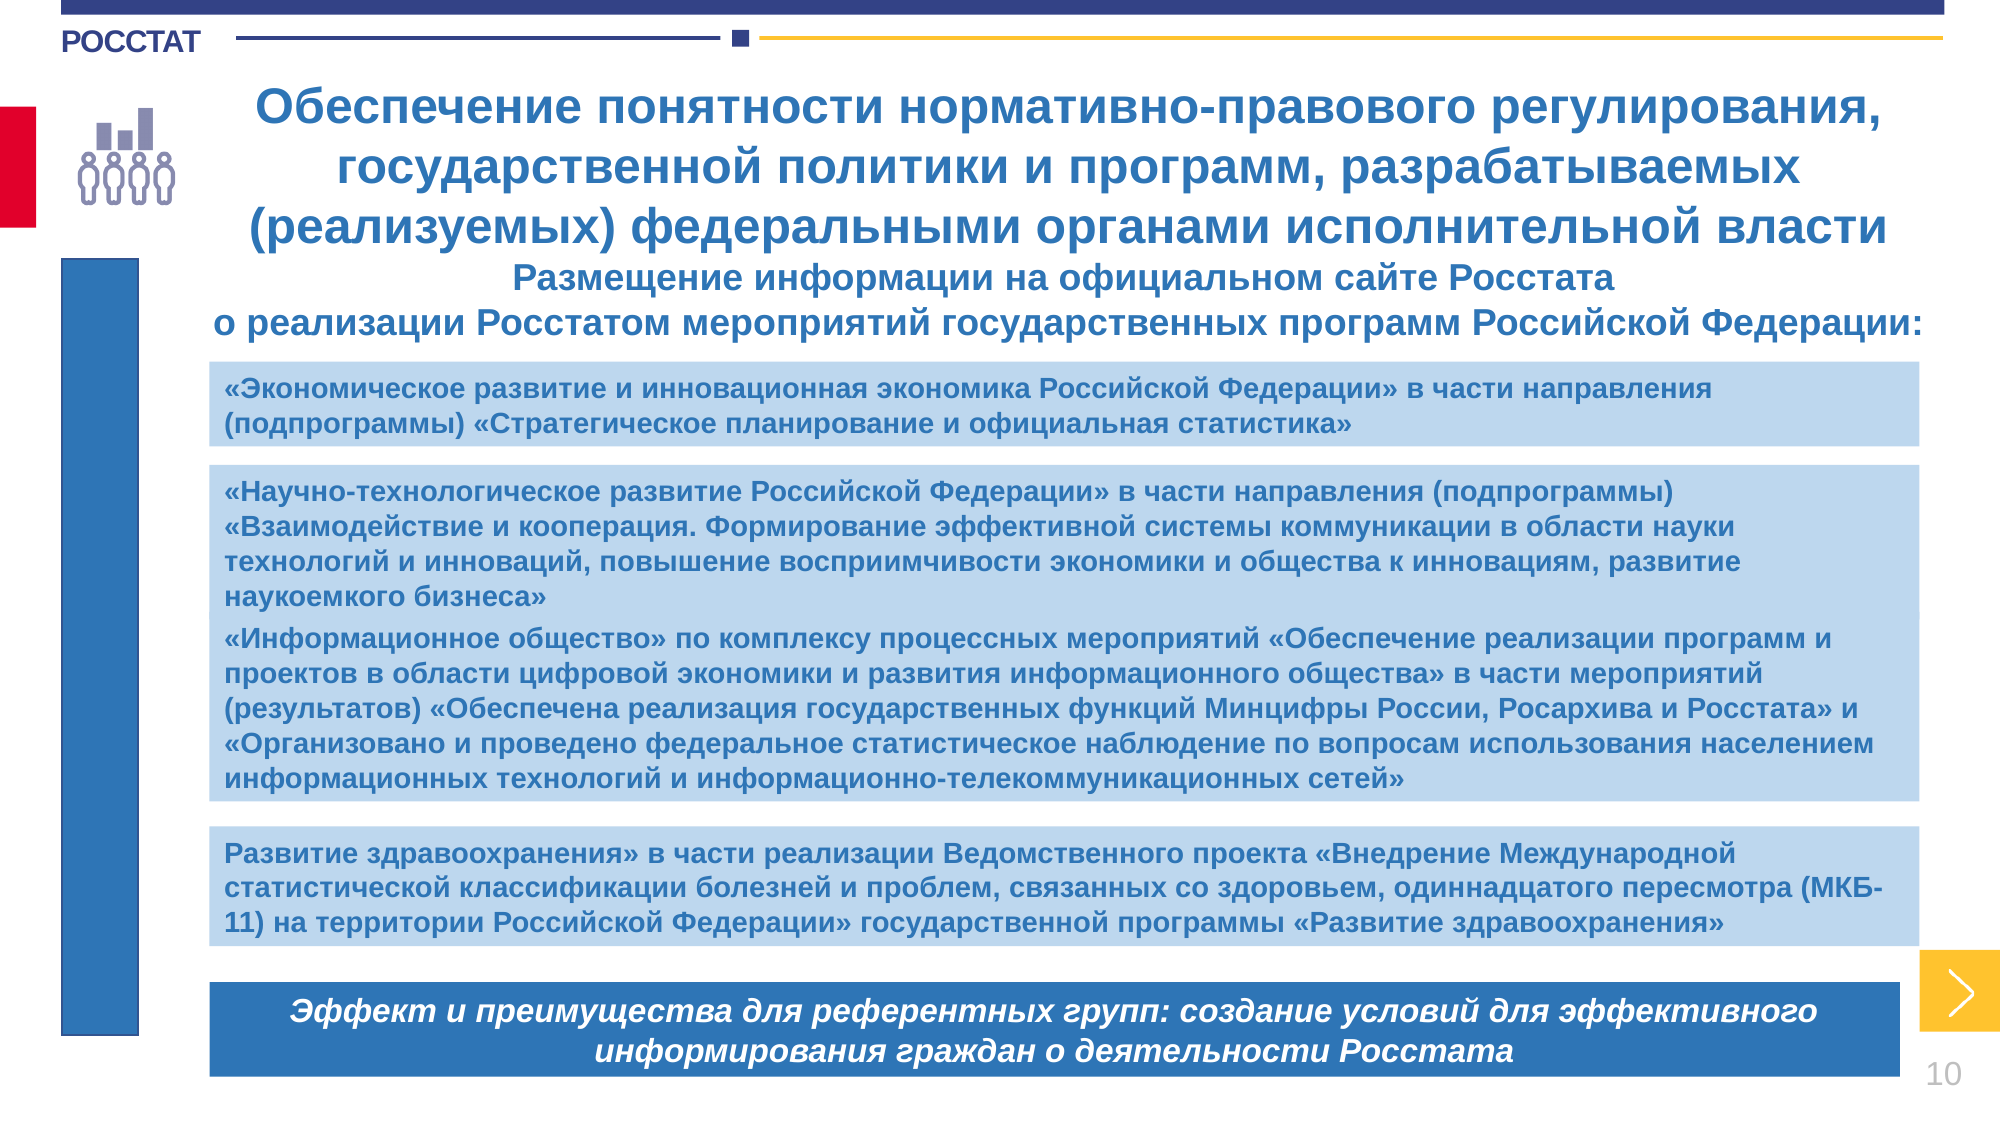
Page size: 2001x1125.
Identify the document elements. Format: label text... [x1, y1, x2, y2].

text_box Развитие здравоохранения» в части реализации Ведомственного проекта «Внедрение Международной статистической классификации болезней и проблем, связанных со здоровьем, одиннадцатого пересмотра (МКБ-11) на территории Российской Федерации» государственной программы «Развитие здравоохранения» [209, 826, 1920, 947]
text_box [1919, 949, 2000, 1032]
text_box «Экономическое развитие и инновационная экономика Российской Федерации» в части направления (подпрограммы) «Стратегическое планирование и официальная статистика» [209, 361, 1920, 447]
text_box [61, 258, 139, 1036]
slide_number 10 [1527, 1042, 1978, 1103]
list Обеспечение понятности нормативно-правового регулирования, государственной политики и программ, разрабатываемых (реализуемых) федеральными органами исполнительной власти Размещение информации на официальном сайте Росстата о реализации Росстатом мероприятий государственных программ Российской Федерации: [187, 65, 1951, 259]
text_box «Информационное общество» по комплексу процессных мероприятий «Обеспечение реализации программ и проектов в области цифровой экономики и развития информационного общества» в части мероприятий (результатов) «Обеспечена реализация государственных функций Минцифры России, Росархива и Росстата» и «Организовано и проведено федеральное статистическое наблюдение по вопросам использования населением информационных технологий и информационно-телекоммуникационных сетей» [209, 611, 1920, 802]
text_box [236, 29, 1943, 73]
text_box Эффект и преимущества для референтных групп: создание условий для эффективного информирования граждан о деятельности Росстата [209, 982, 1900, 1077]
picture [69, 104, 181, 222]
text_box «Научно-технологическое развитие Российской Федерации» в части направления (подпрограммы) «Взаимодействие и кооперация. Формирование эффективной системы коммуникации в области науки технологий и инноваций, повышение восприимчивости экономики и общества к инновациям, развитие наукоемкого бизнеса» [209, 464, 1920, 611]
